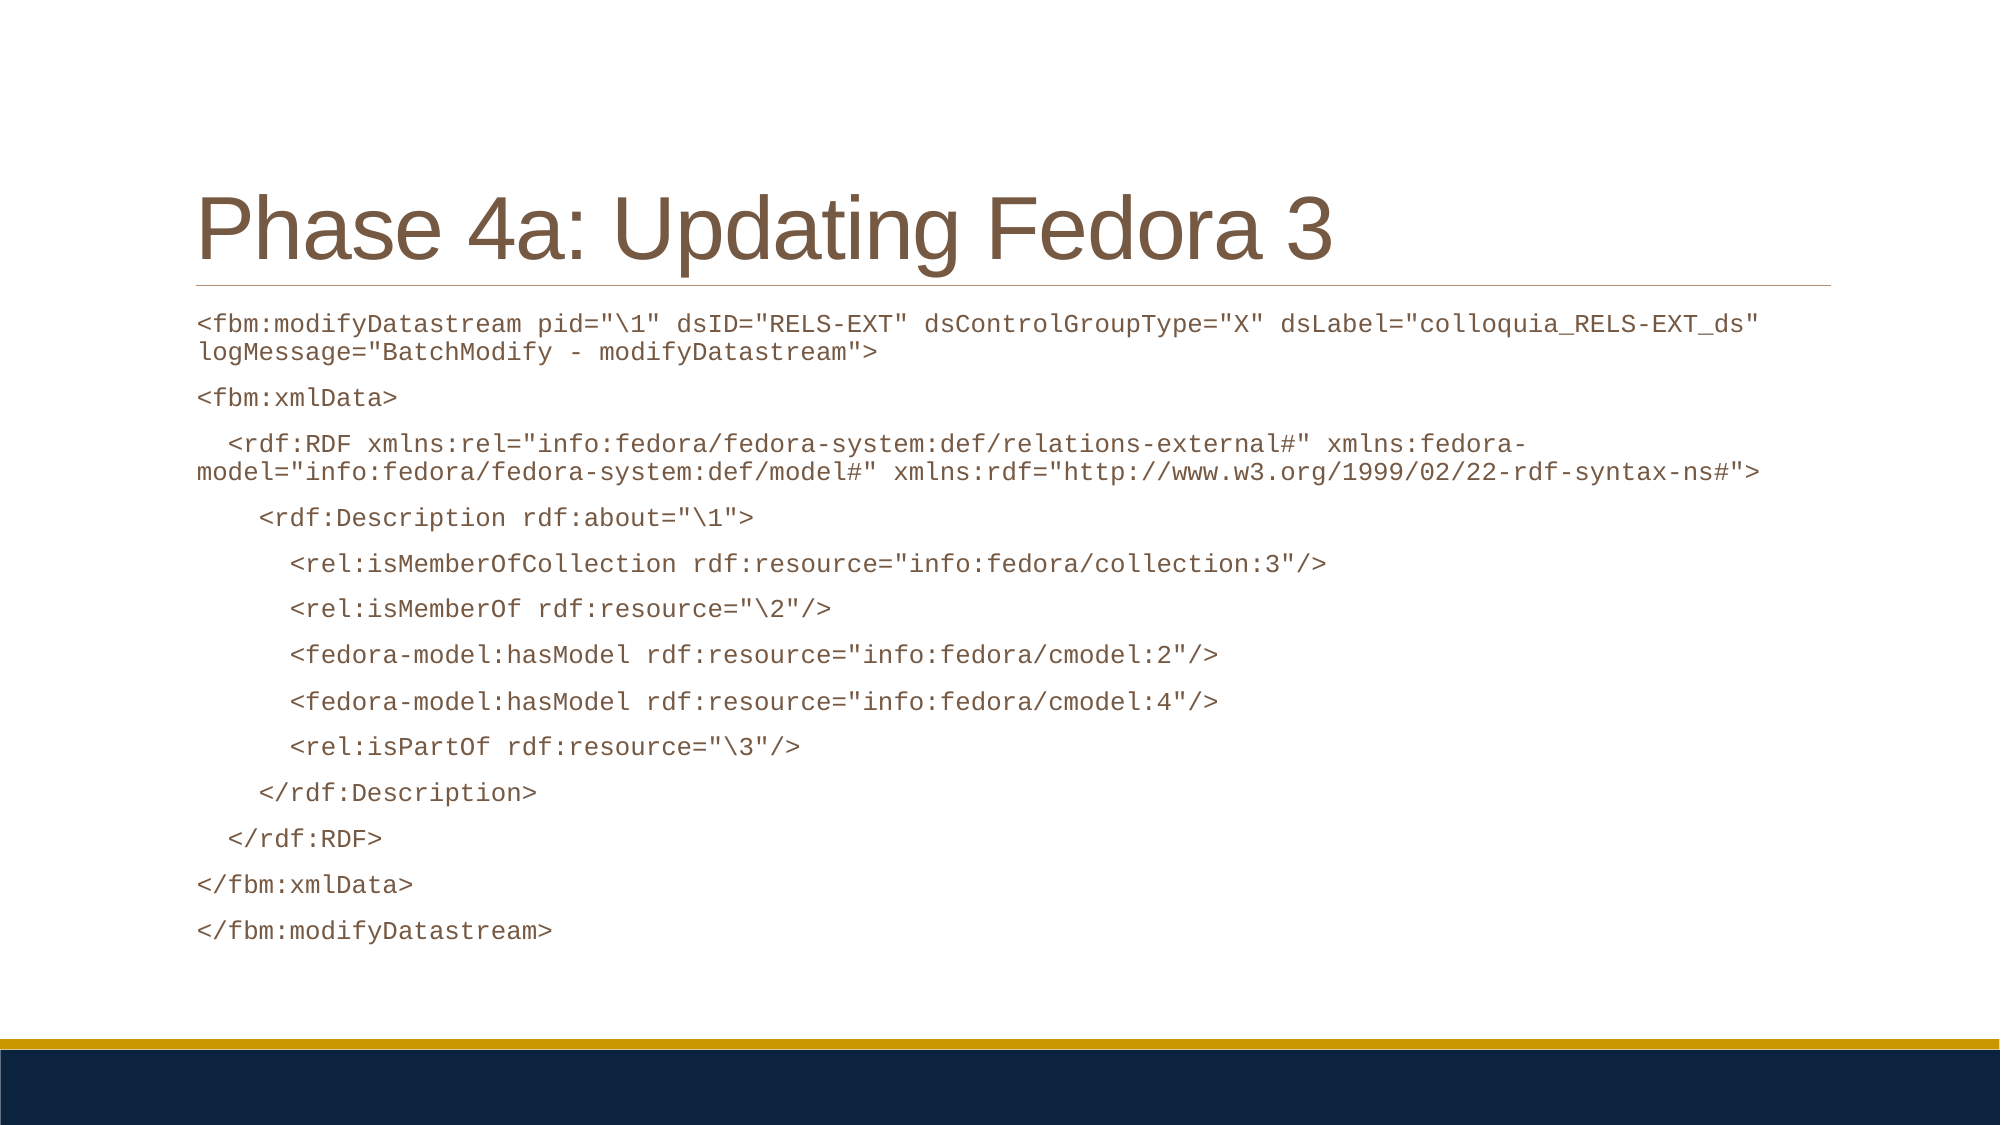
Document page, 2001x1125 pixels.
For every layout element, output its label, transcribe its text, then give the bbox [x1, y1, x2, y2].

title Phase 4a: Updating Fedora 3 [180, 47, 1830, 285]
list <fbm:modifyDatastream pid="\1" dsID="RELS-EXT" dsControlGroupType="X" dsLabel="colloquia_RELS-EXT_ds" logMessage="BatchModify - modifyDatastream"> <fbm:xmlData> <rdf:RDF xmlns:rel="info:fedora/fedora-system:def/relations-external#" xmlns:fedora-model="info:fedora/fedora-system:def/model#" xmlns:rdf="http://www.w3.org/1999/02/22-rdf-syntax-ns#"> <rdf:Description rdf:about="\1"> <rel:isMemberOfCollection rdf:resource="info:fedora/collection:3"/> <rel:isMemberOf rdf:resource="\2"/> <fedora-model:hasModel rdf:resource="info:fedora/cmodel:2"/> <fedora-model:hasModel rdf:resource="info:fedora/cmodel:4"/> <rel:isPartOf rdf:resource="\3"/> </rdf:Description> </rdf:RDF> </fbm:xmlData> </fbm:modifyDatastream> [180, 302, 1830, 963]
